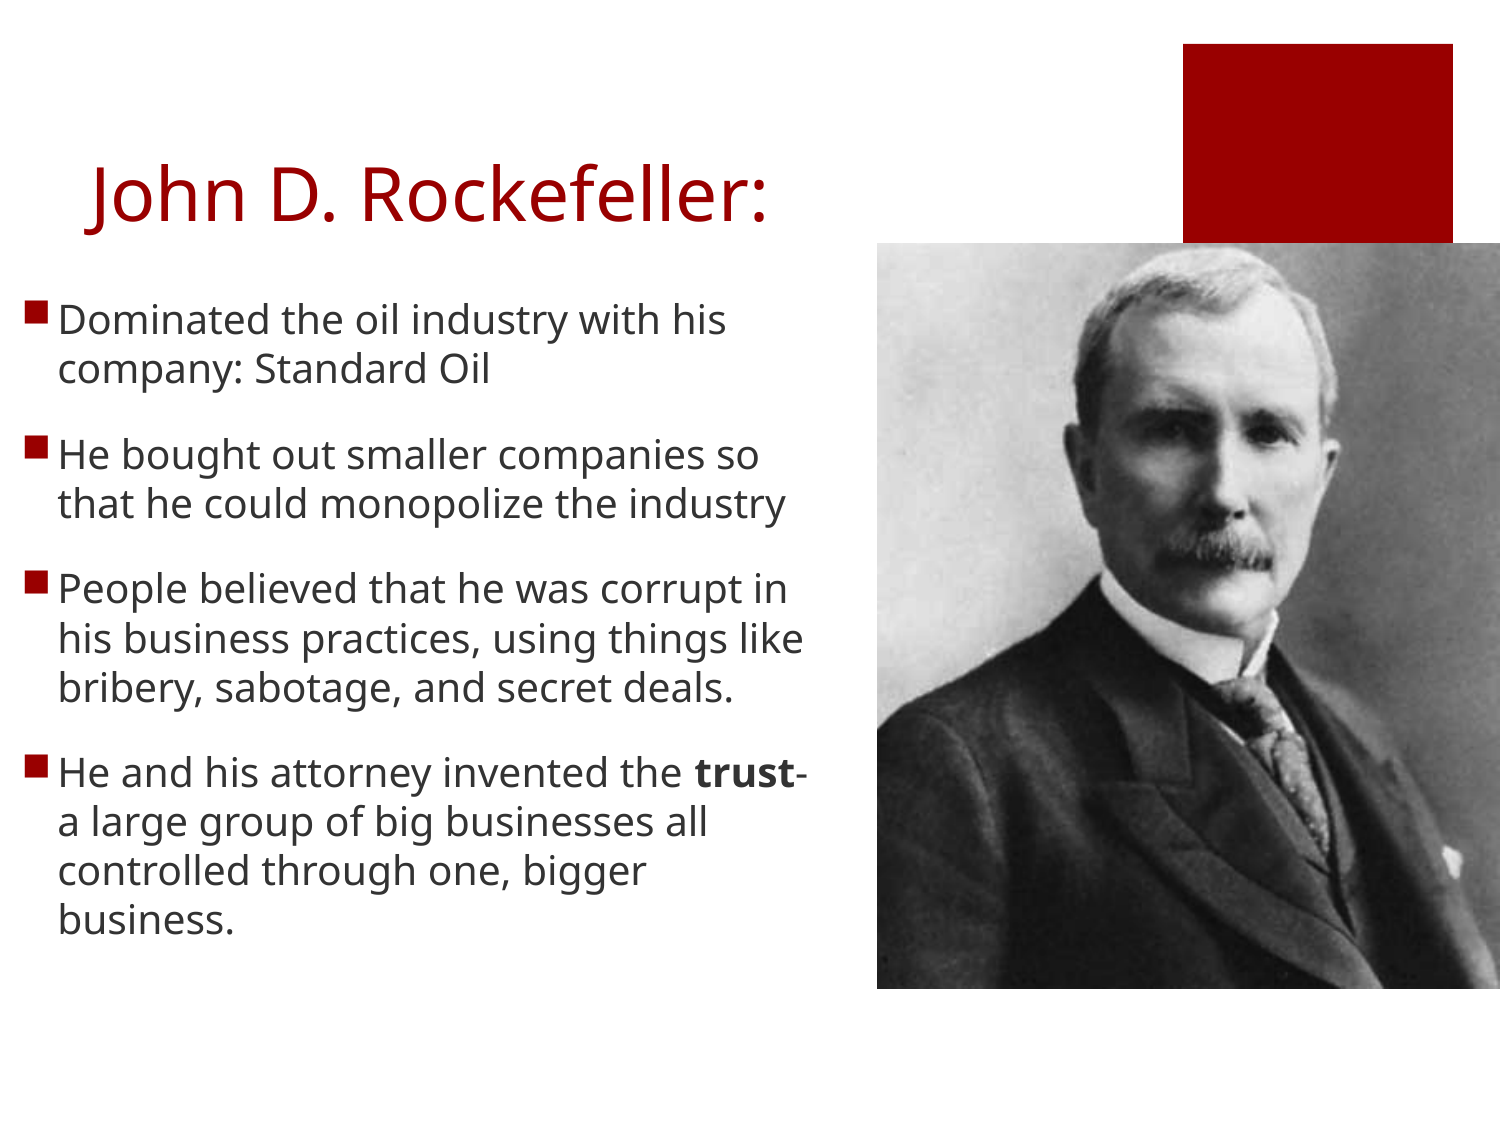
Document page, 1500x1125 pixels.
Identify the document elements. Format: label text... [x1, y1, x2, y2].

list Dominated the oil industry with his company: Standard Oil He bought out smaller companies so that he could monopolize the industry People believed that he was corrupt in his business practices, using things like bribery, sabotage, and secret deals. He and his attorney invented the trust- a large group of big businesses all controlled through one, bigger business. [5, 286, 825, 1005]
title John D. Rockefeller: [75, 56, 1143, 244]
picture [876, 243, 1500, 990]
